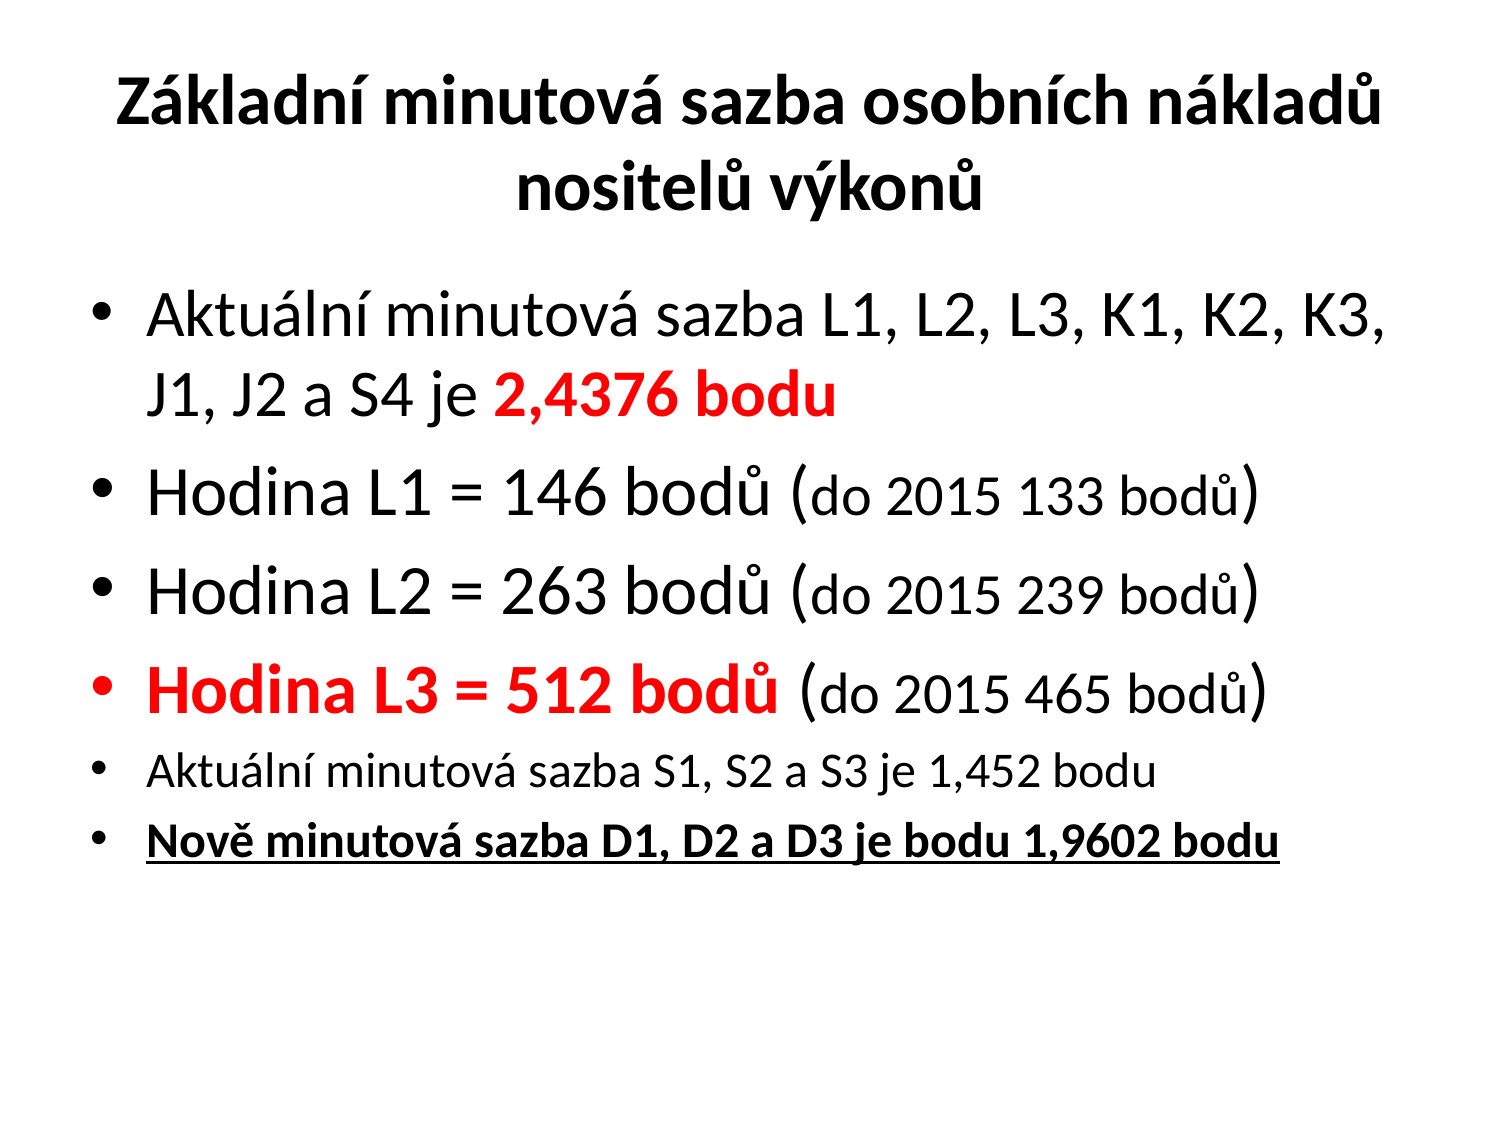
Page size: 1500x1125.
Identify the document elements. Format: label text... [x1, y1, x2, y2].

list Aktuální minutová sazba L1, L2, L3, K1, K2, K3, J1, J2 a S4 je 2,4376 bodu Hodina L1 = 146 bodů (do 2015 133 bodů) Hodina L2 = 263 bodů (do 2015 239 bodů) Hodina L3 = 512 bodů (do 2015 465 bodů) Aktuální minutová sazba S1, S2 a S3 je 1,452 bodu Nově minutová sazba D1, D2 a D3 je bodu 1,9602 bodu [75, 262, 1425, 1005]
title Základní minutová sazba osobních nákladů nositelů výkonů [75, 45, 1425, 233]
